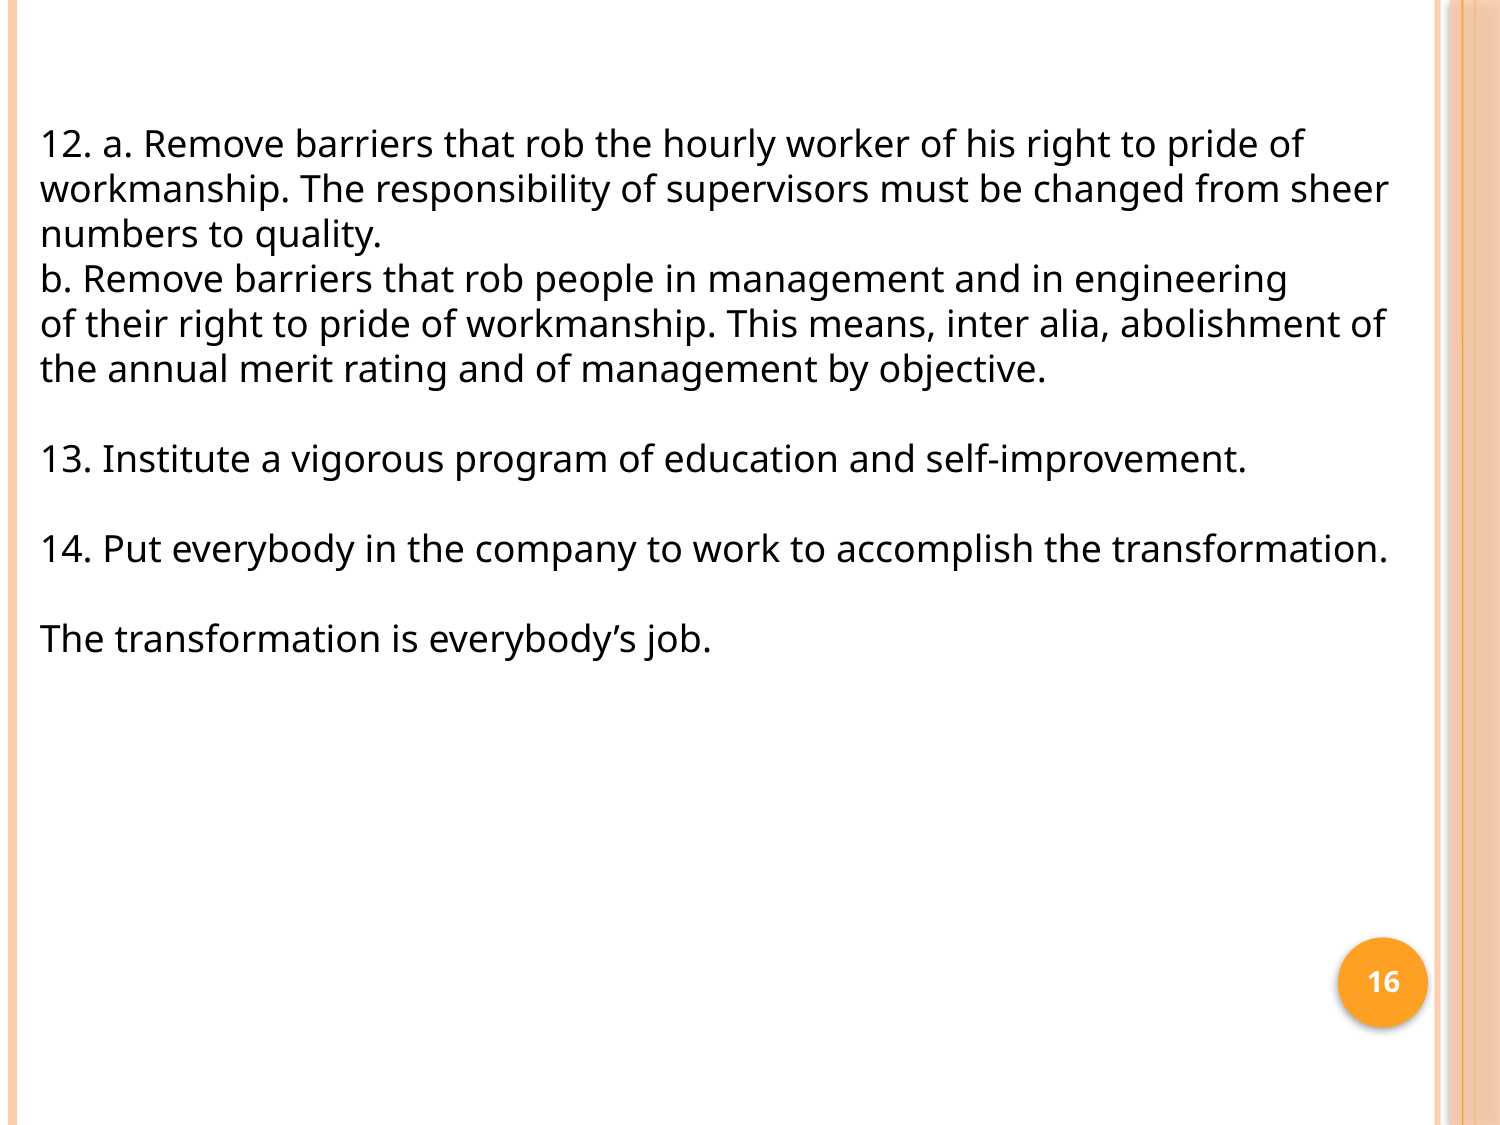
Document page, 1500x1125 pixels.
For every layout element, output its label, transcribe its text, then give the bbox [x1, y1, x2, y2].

text_box 12. a. Remove barriers that rob the hourly worker of his right to pride of workmanship. The responsibility of supervisors must be changed from sheer numbers to quality. b. Remove barriers that rob people in management and in engineering of their right to pride of workmanship. This means, inter alia, abolishment of the annual merit rating and of management by objective. 13. Institute a vigorous program of education and self-improvement. 14. Put everybody in the company to work to accomplish the transformation. The transformation is everybody’s job. [24, 112, 1413, 668]
slide_number 16 [1333, 940, 1434, 1027]
